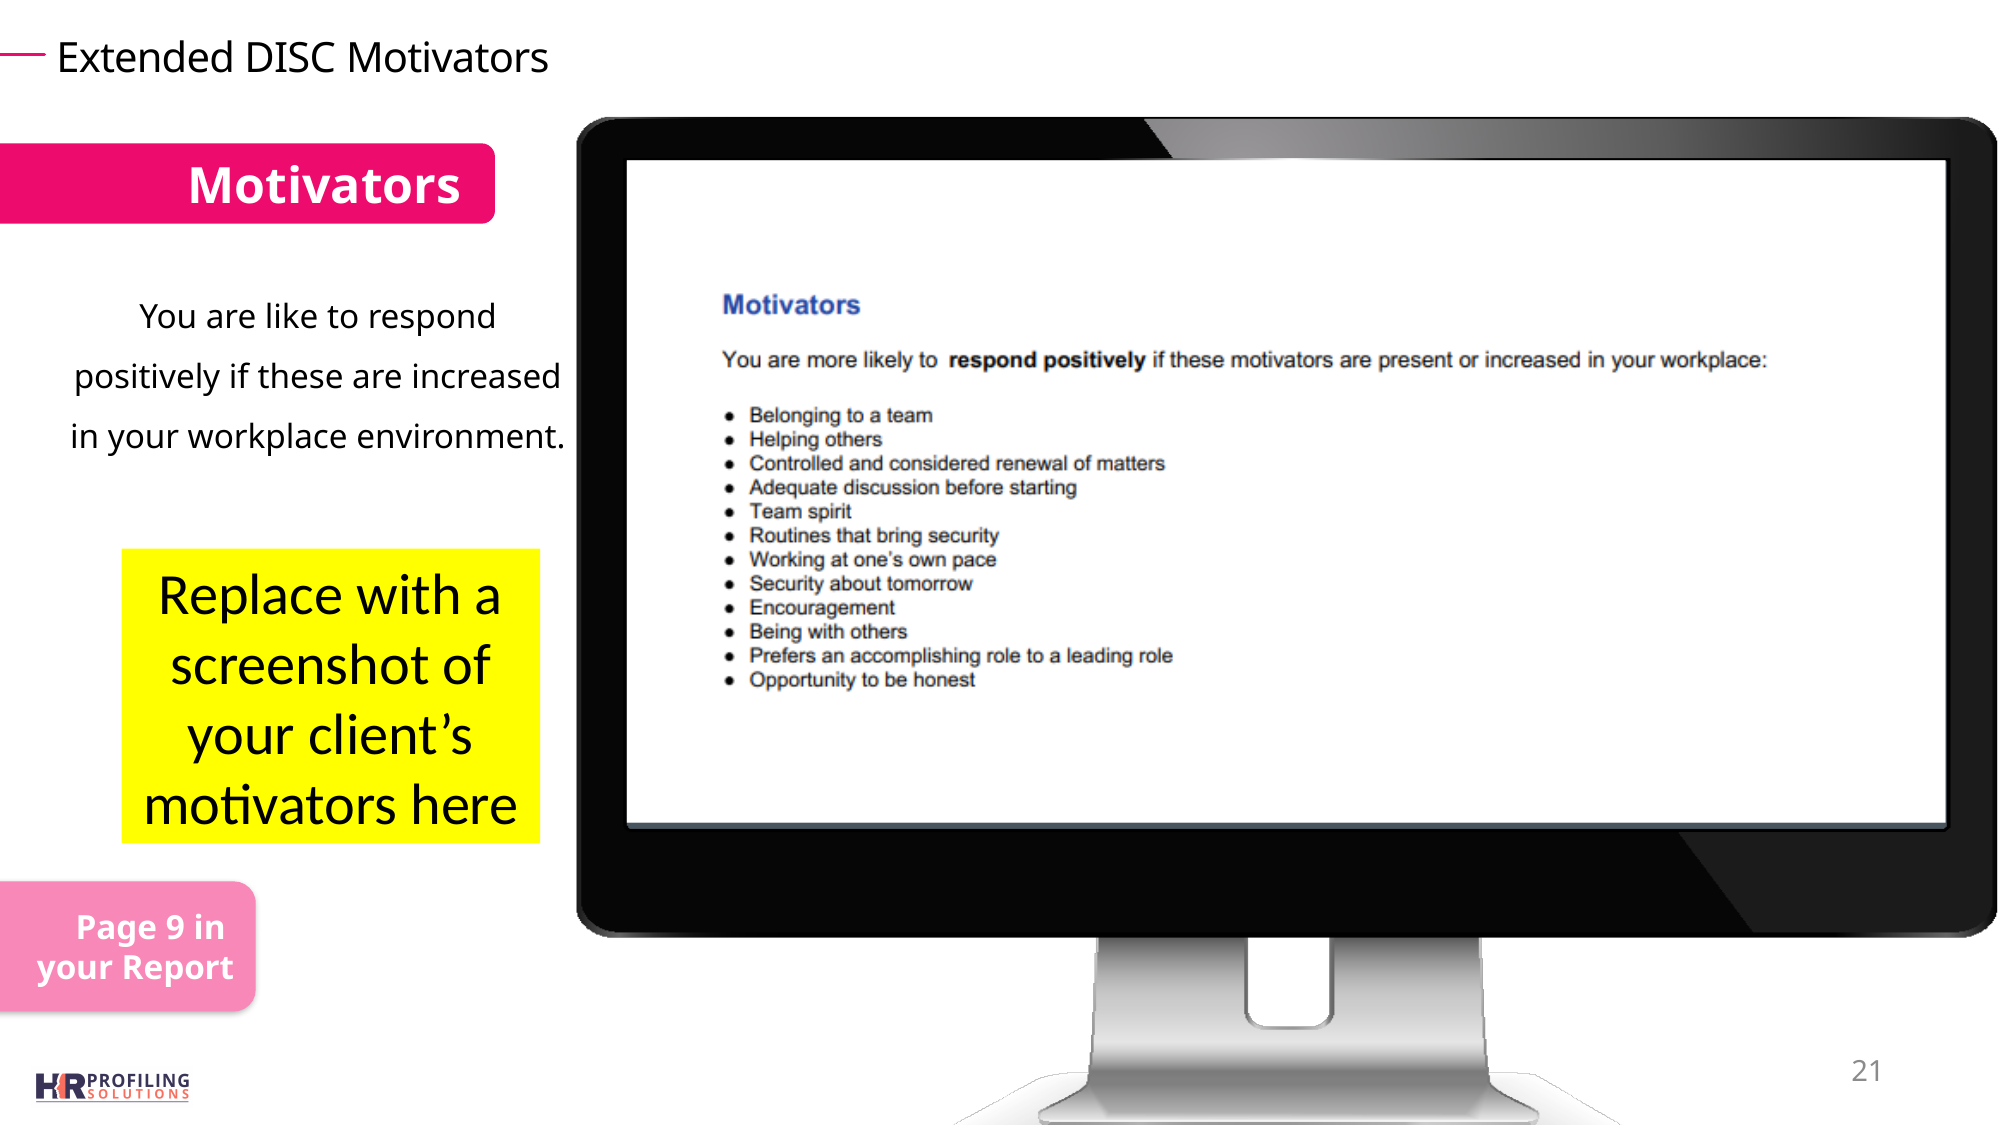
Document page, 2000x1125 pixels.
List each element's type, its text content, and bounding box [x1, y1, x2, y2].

text_box Extended DISC Motivators [44, 30, 1036, 88]
text_box Replace with a screenshot of your client’s motivators here [121, 548, 522, 844]
picture [31, 1066, 193, 1108]
picture [527, 66, 2000, 1125]
text_box Motivators [0, 141, 498, 226]
text_box You are like to respond positively if these are increased in your workplace environment. [55, 268, 522, 463]
text_box Page 9 in your Report [0, 880, 257, 1013]
